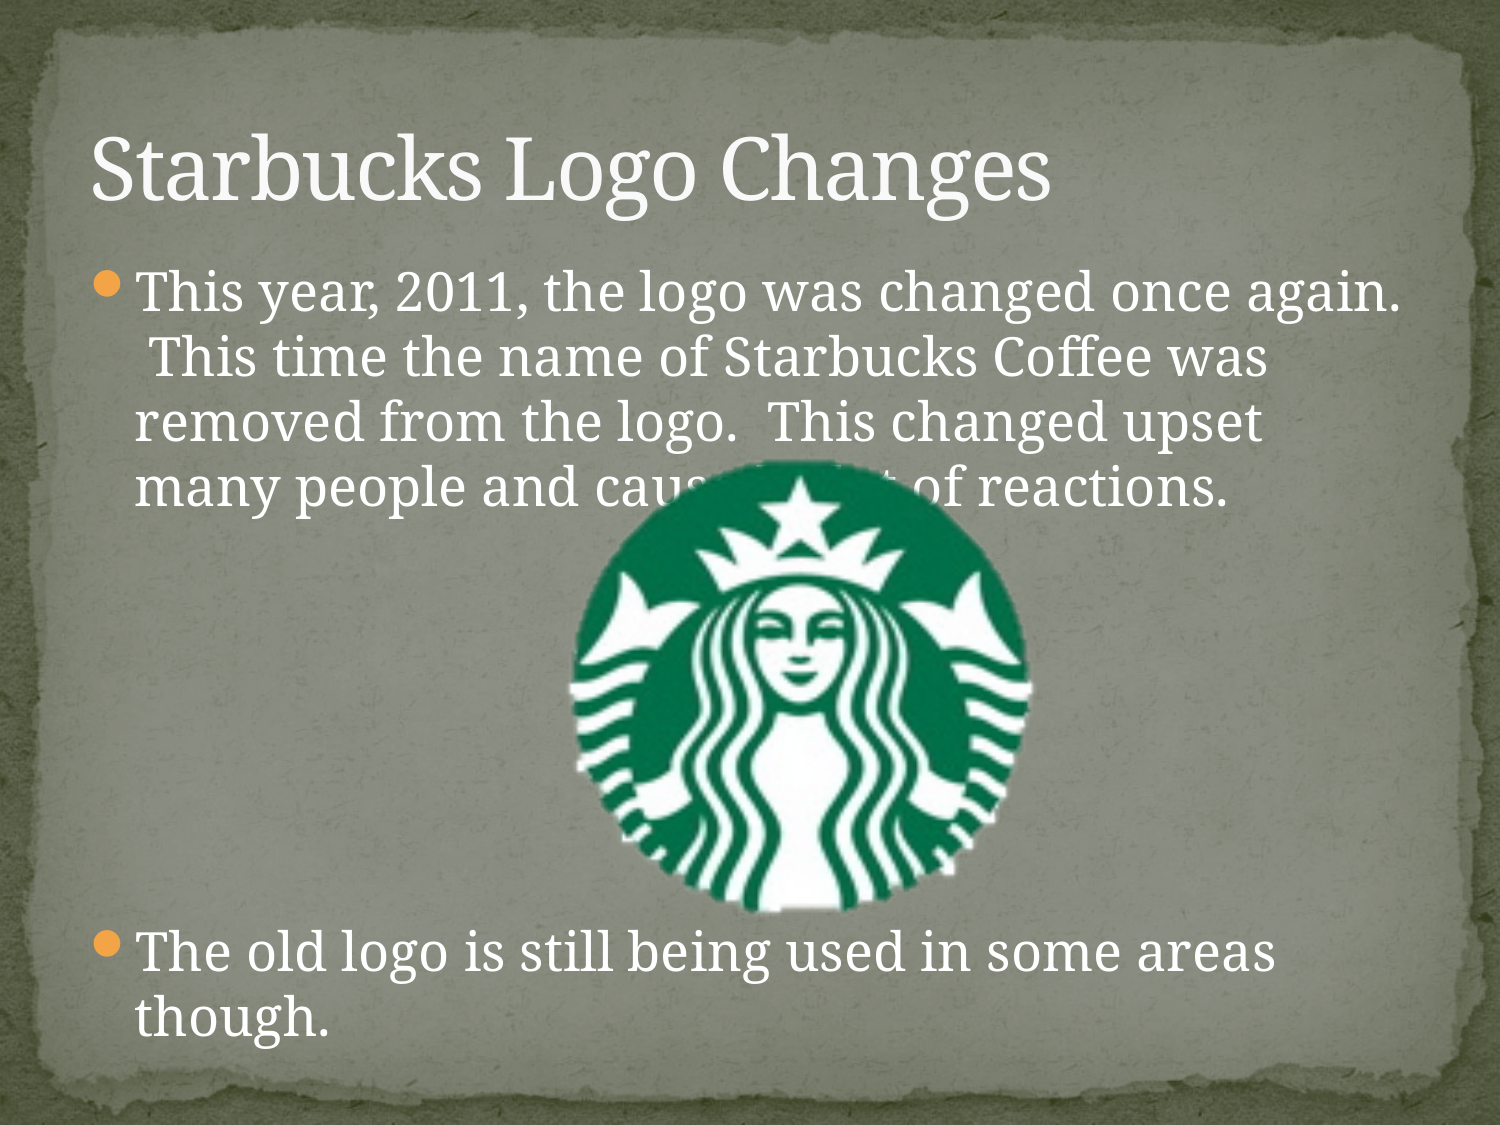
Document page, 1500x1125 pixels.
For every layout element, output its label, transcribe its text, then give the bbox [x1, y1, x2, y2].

list This year, 2011, the logo was changed once again. This time the name of Starbucks Coffee was removed from the logo. This changed upset many people and caused a lot of reactions. The old logo is still being used in some areas though. [75, 249, 1425, 1000]
title Starbucks Logo Changes [74, 24, 1425, 225]
picture [549, 437, 1063, 950]
